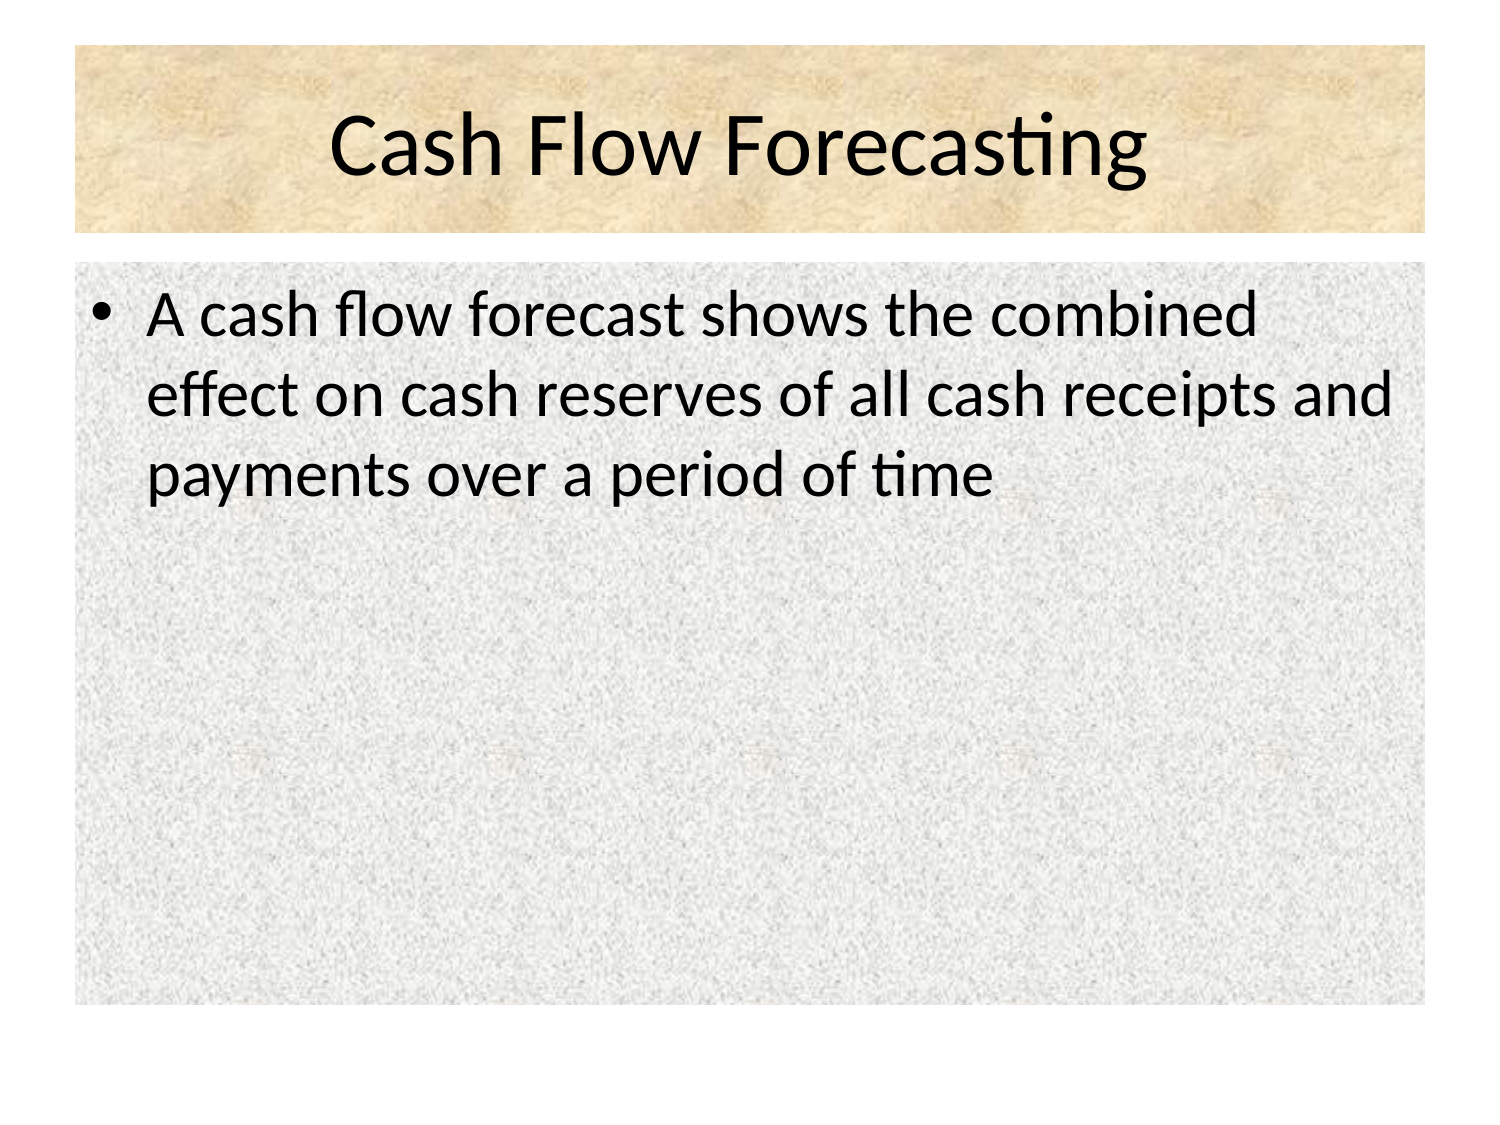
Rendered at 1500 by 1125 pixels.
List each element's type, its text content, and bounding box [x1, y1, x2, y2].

title Cash Flow Forecasting [75, 45, 1425, 233]
list A cash flow forecast shows the combined effect on cash reserves of all cash receipts and payments over a period of time [75, 262, 1425, 1005]
